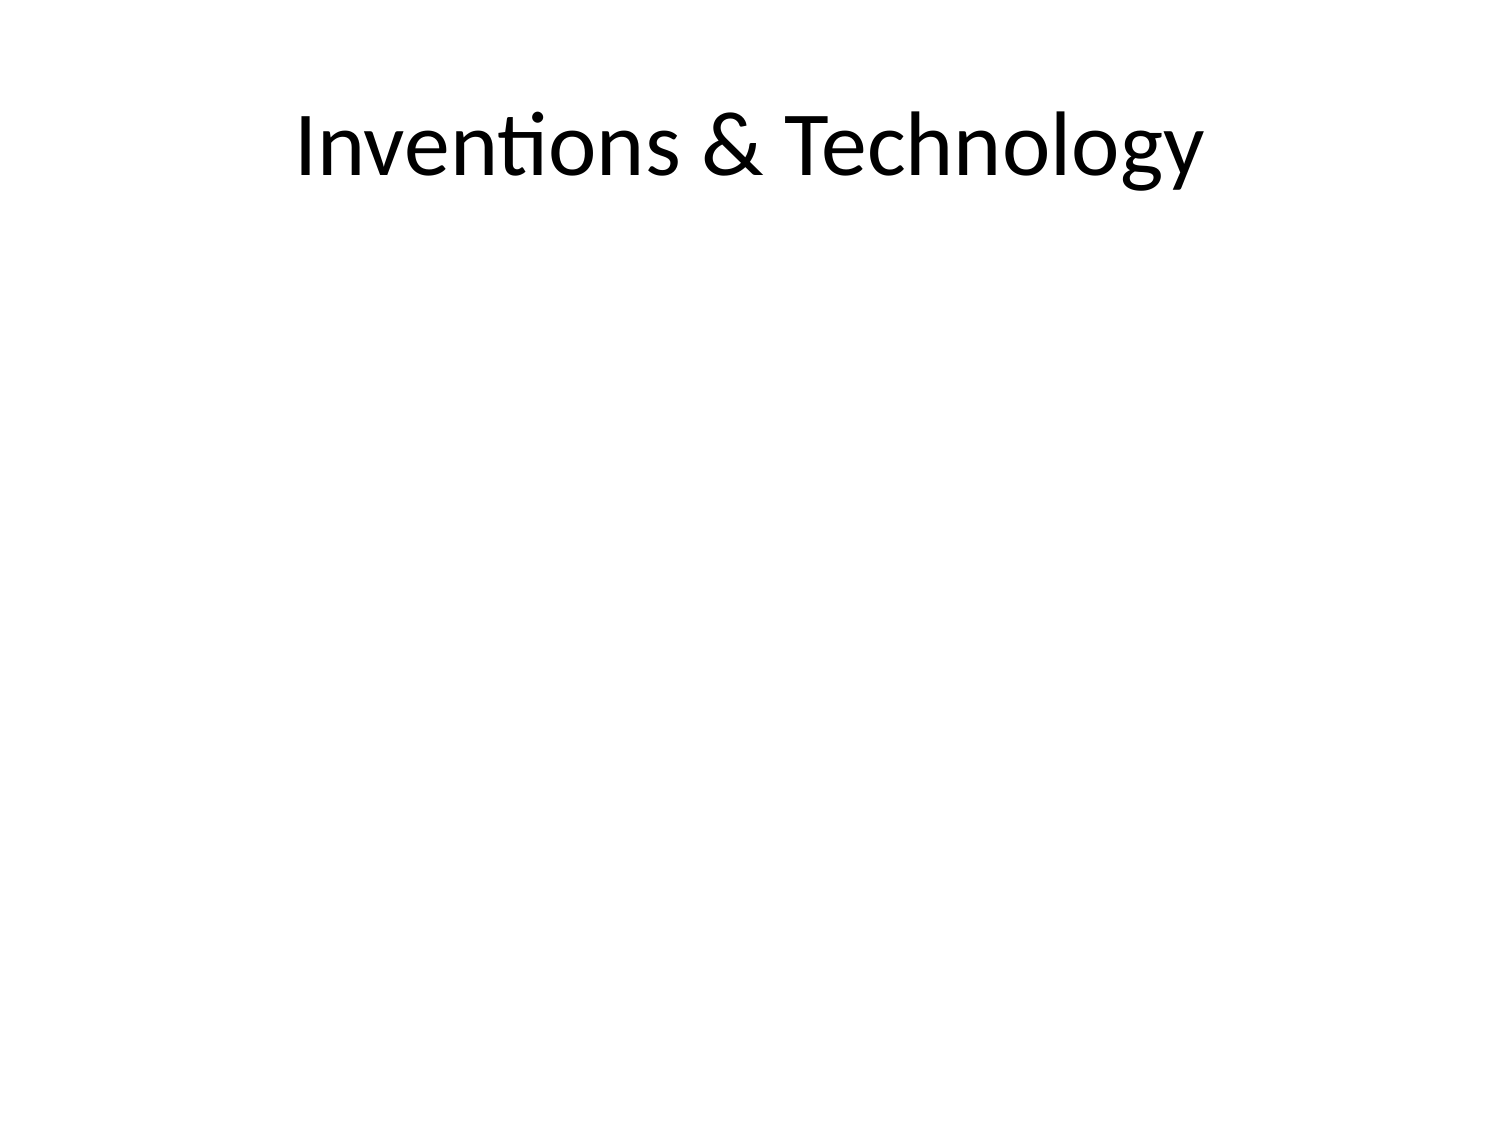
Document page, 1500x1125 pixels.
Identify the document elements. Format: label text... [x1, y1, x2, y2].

title Inventions & Technology [75, 45, 1425, 233]
